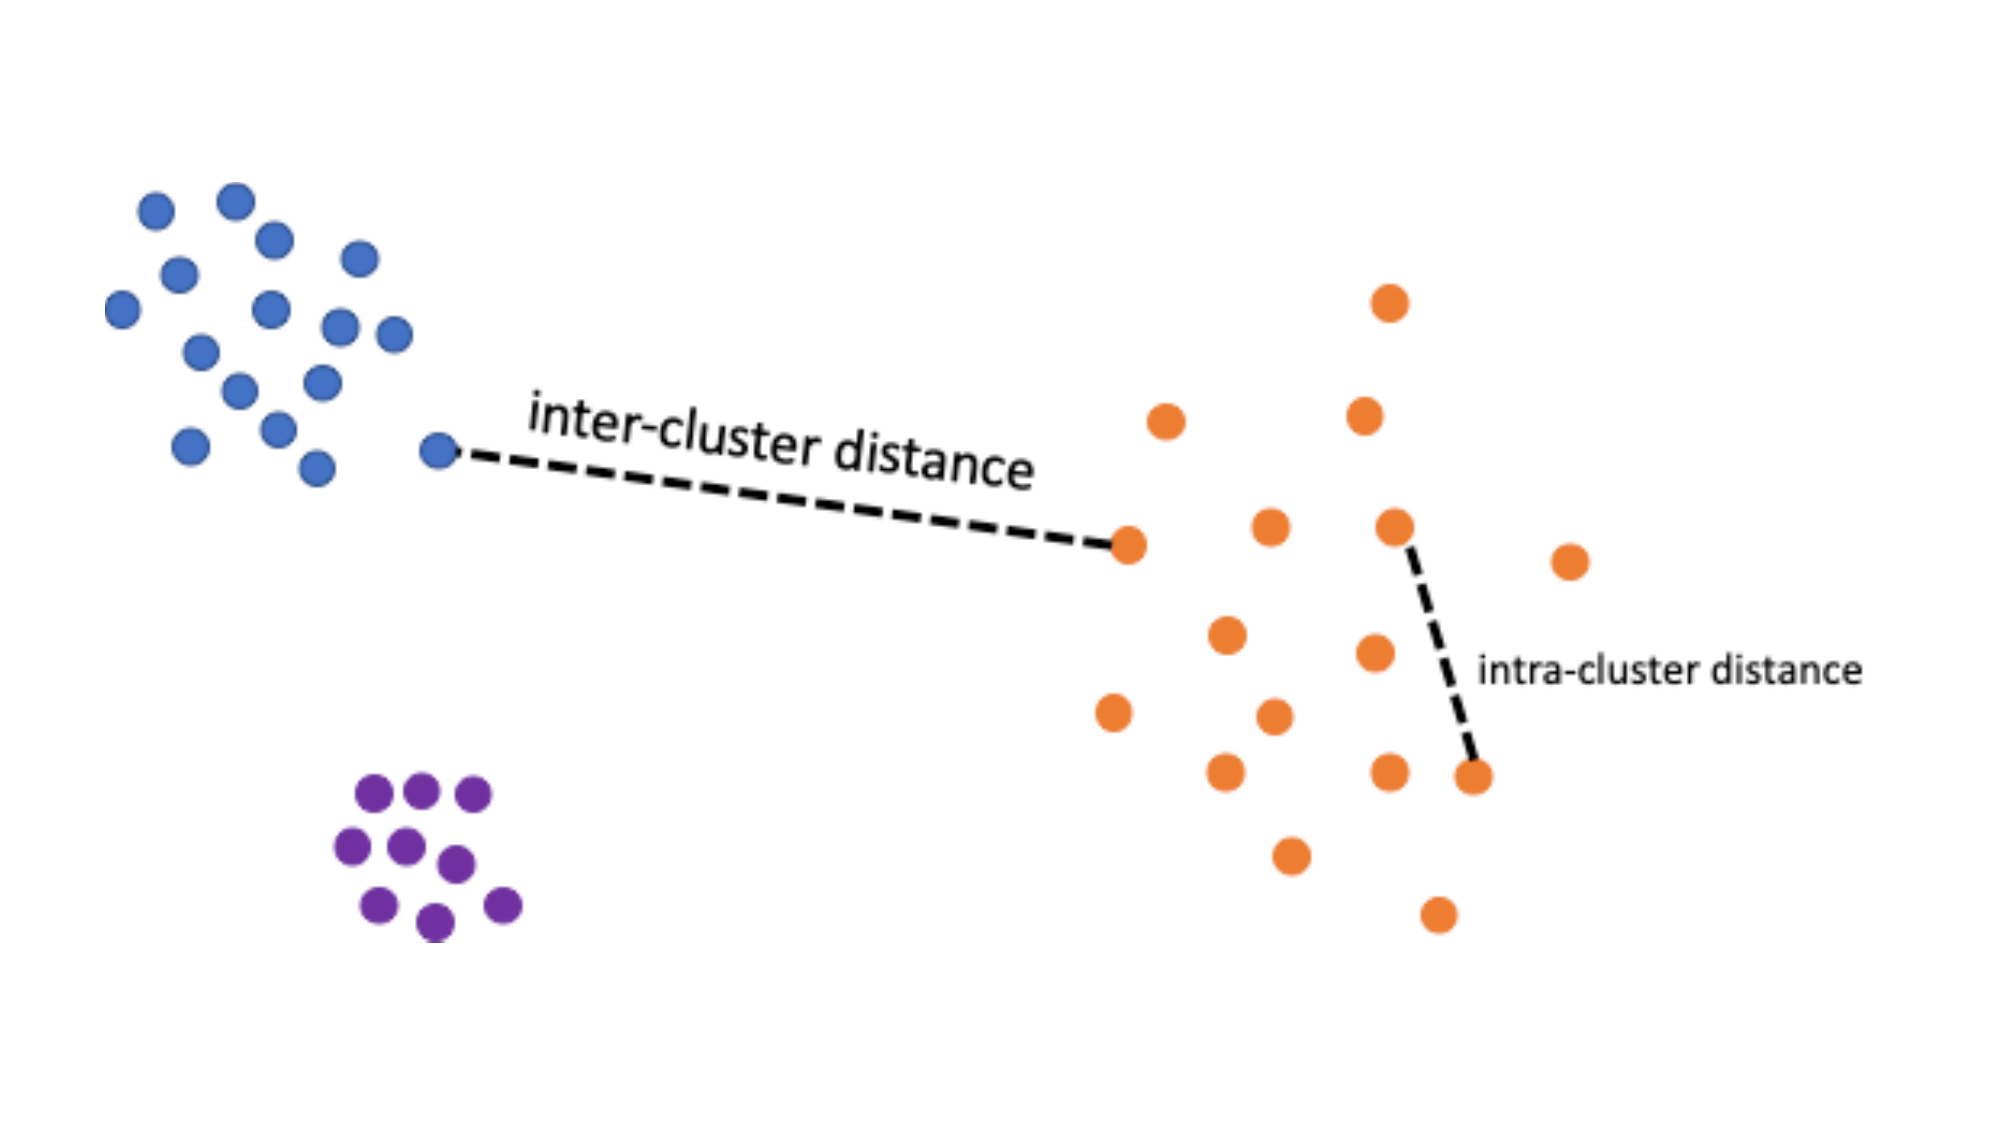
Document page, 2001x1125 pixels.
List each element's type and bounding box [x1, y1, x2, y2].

list [104, 181, 1895, 944]
